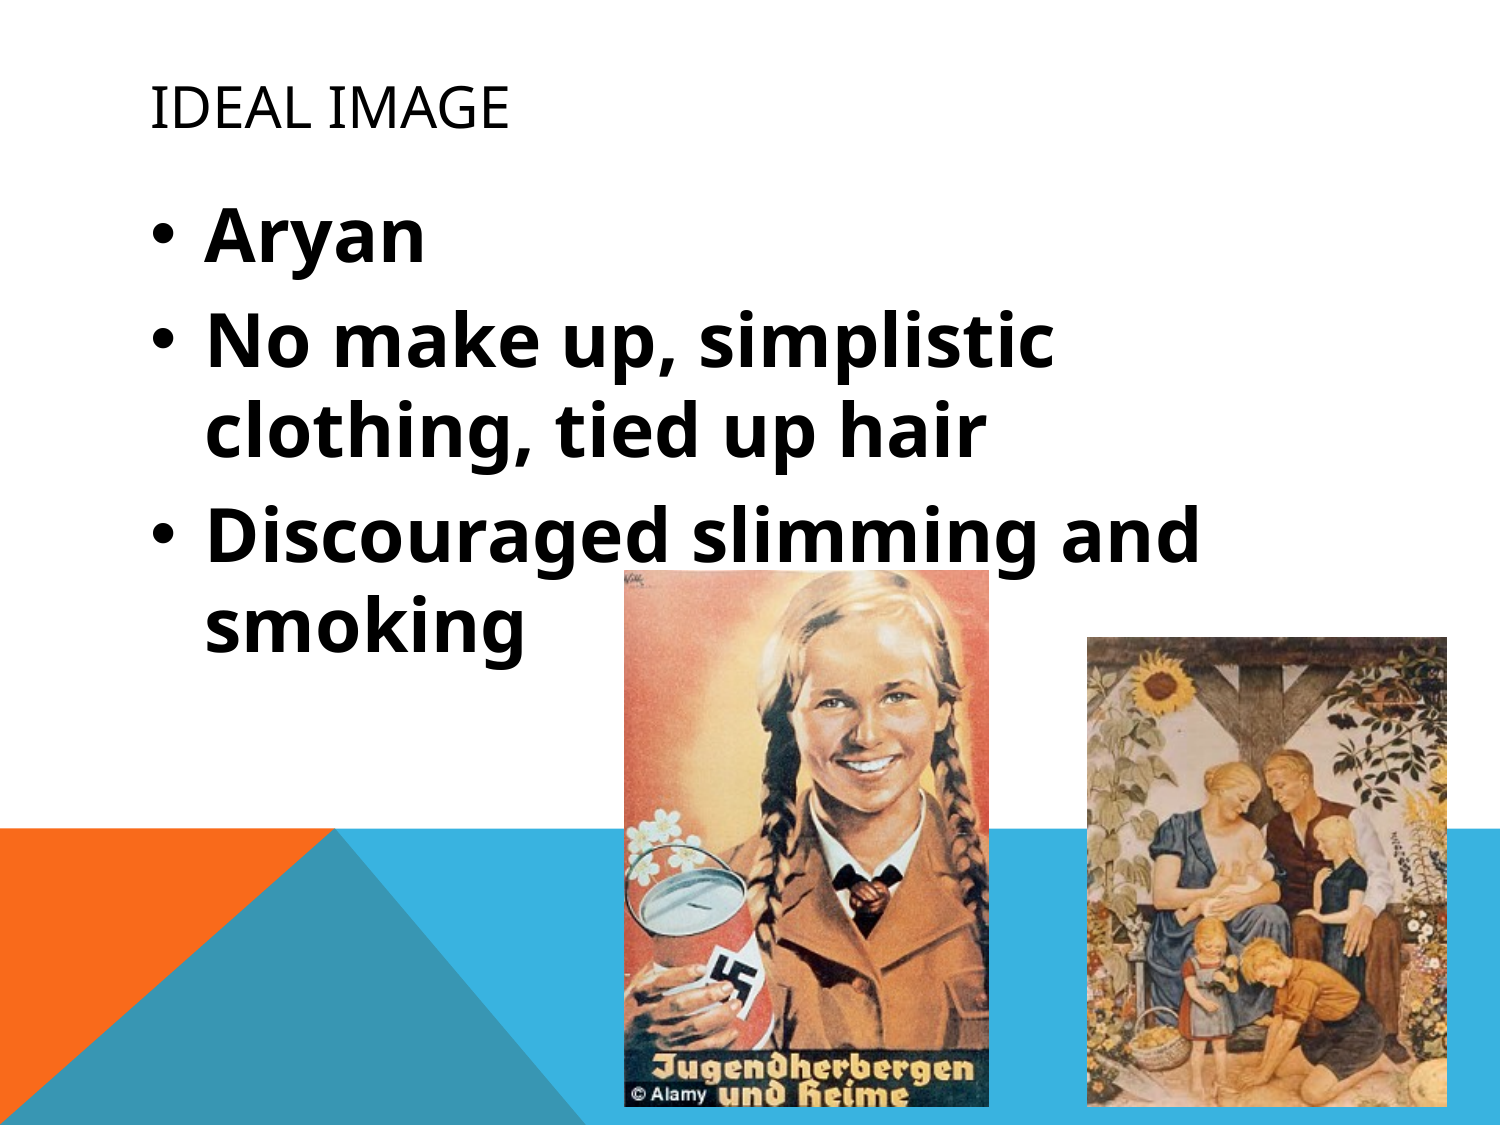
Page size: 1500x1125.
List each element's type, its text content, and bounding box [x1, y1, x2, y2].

list Aryan No make up, simplistic clothing, tied up hair Discouraged slimming and smoking [135, 180, 1369, 768]
picture [1087, 637, 1448, 1107]
title Ideal image [135, 60, 1369, 150]
picture [624, 570, 990, 1107]
